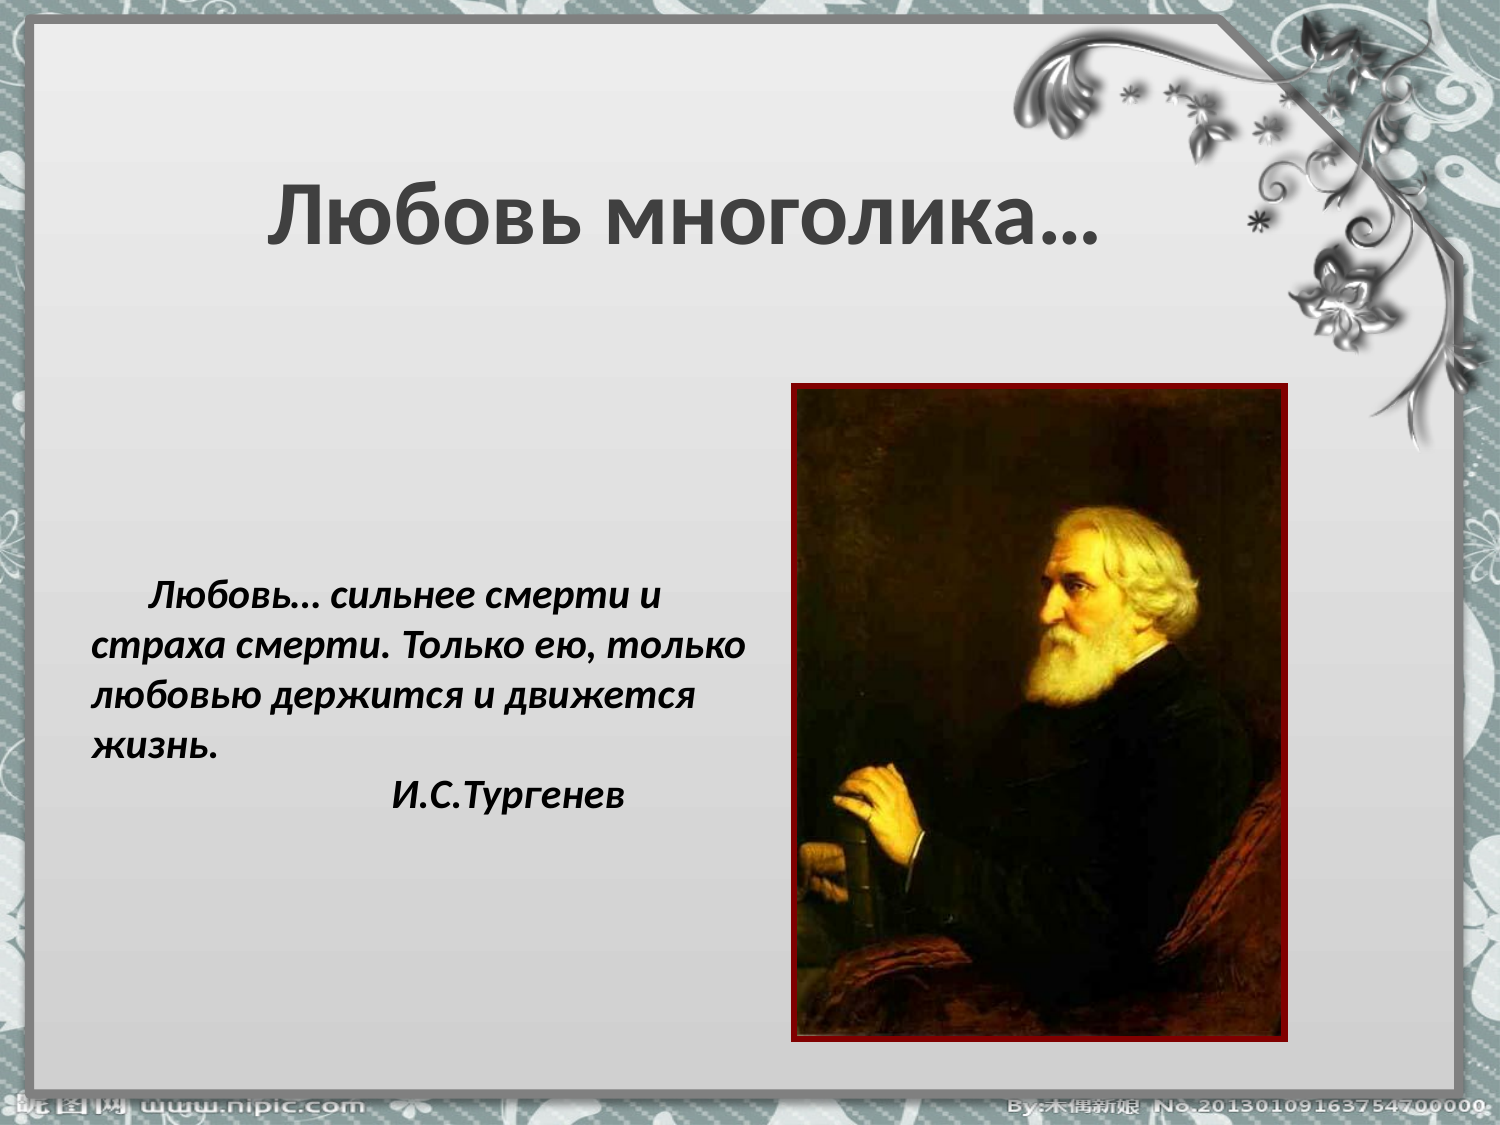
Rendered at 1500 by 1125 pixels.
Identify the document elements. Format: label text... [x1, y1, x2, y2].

text_box Любовь… сильнее смерти и страха смерти. Только ею, только любовью держится и движется жизнь. И.С.Тургенев [76, 409, 791, 825]
picture [0, 302, 1500, 1125]
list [796, 388, 1282, 1036]
picture [0, 0, 991, 113]
title Любовь многолика… [0, 113, 1350, 302]
